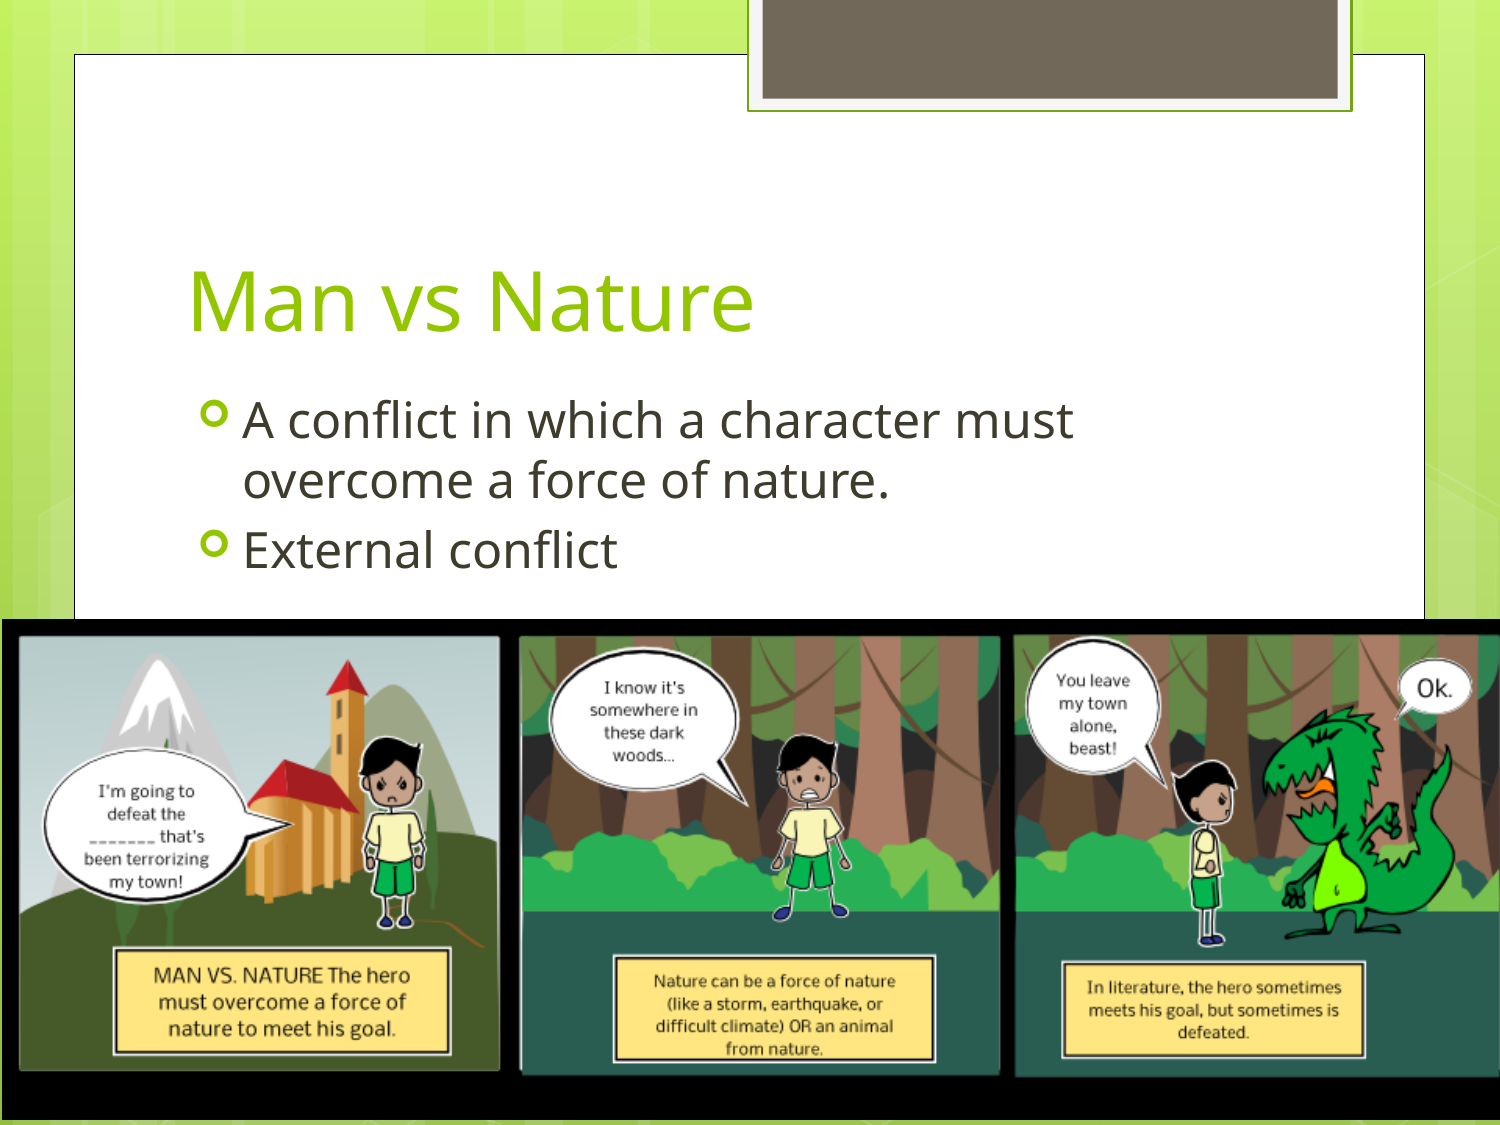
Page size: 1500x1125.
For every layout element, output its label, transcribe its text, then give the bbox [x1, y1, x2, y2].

title Man vs Nature [171, 168, 1324, 357]
picture [1, 619, 1500, 1120]
list A conflict in which a character must overcome a force of nature. External conflict [171, 381, 1283, 617]
